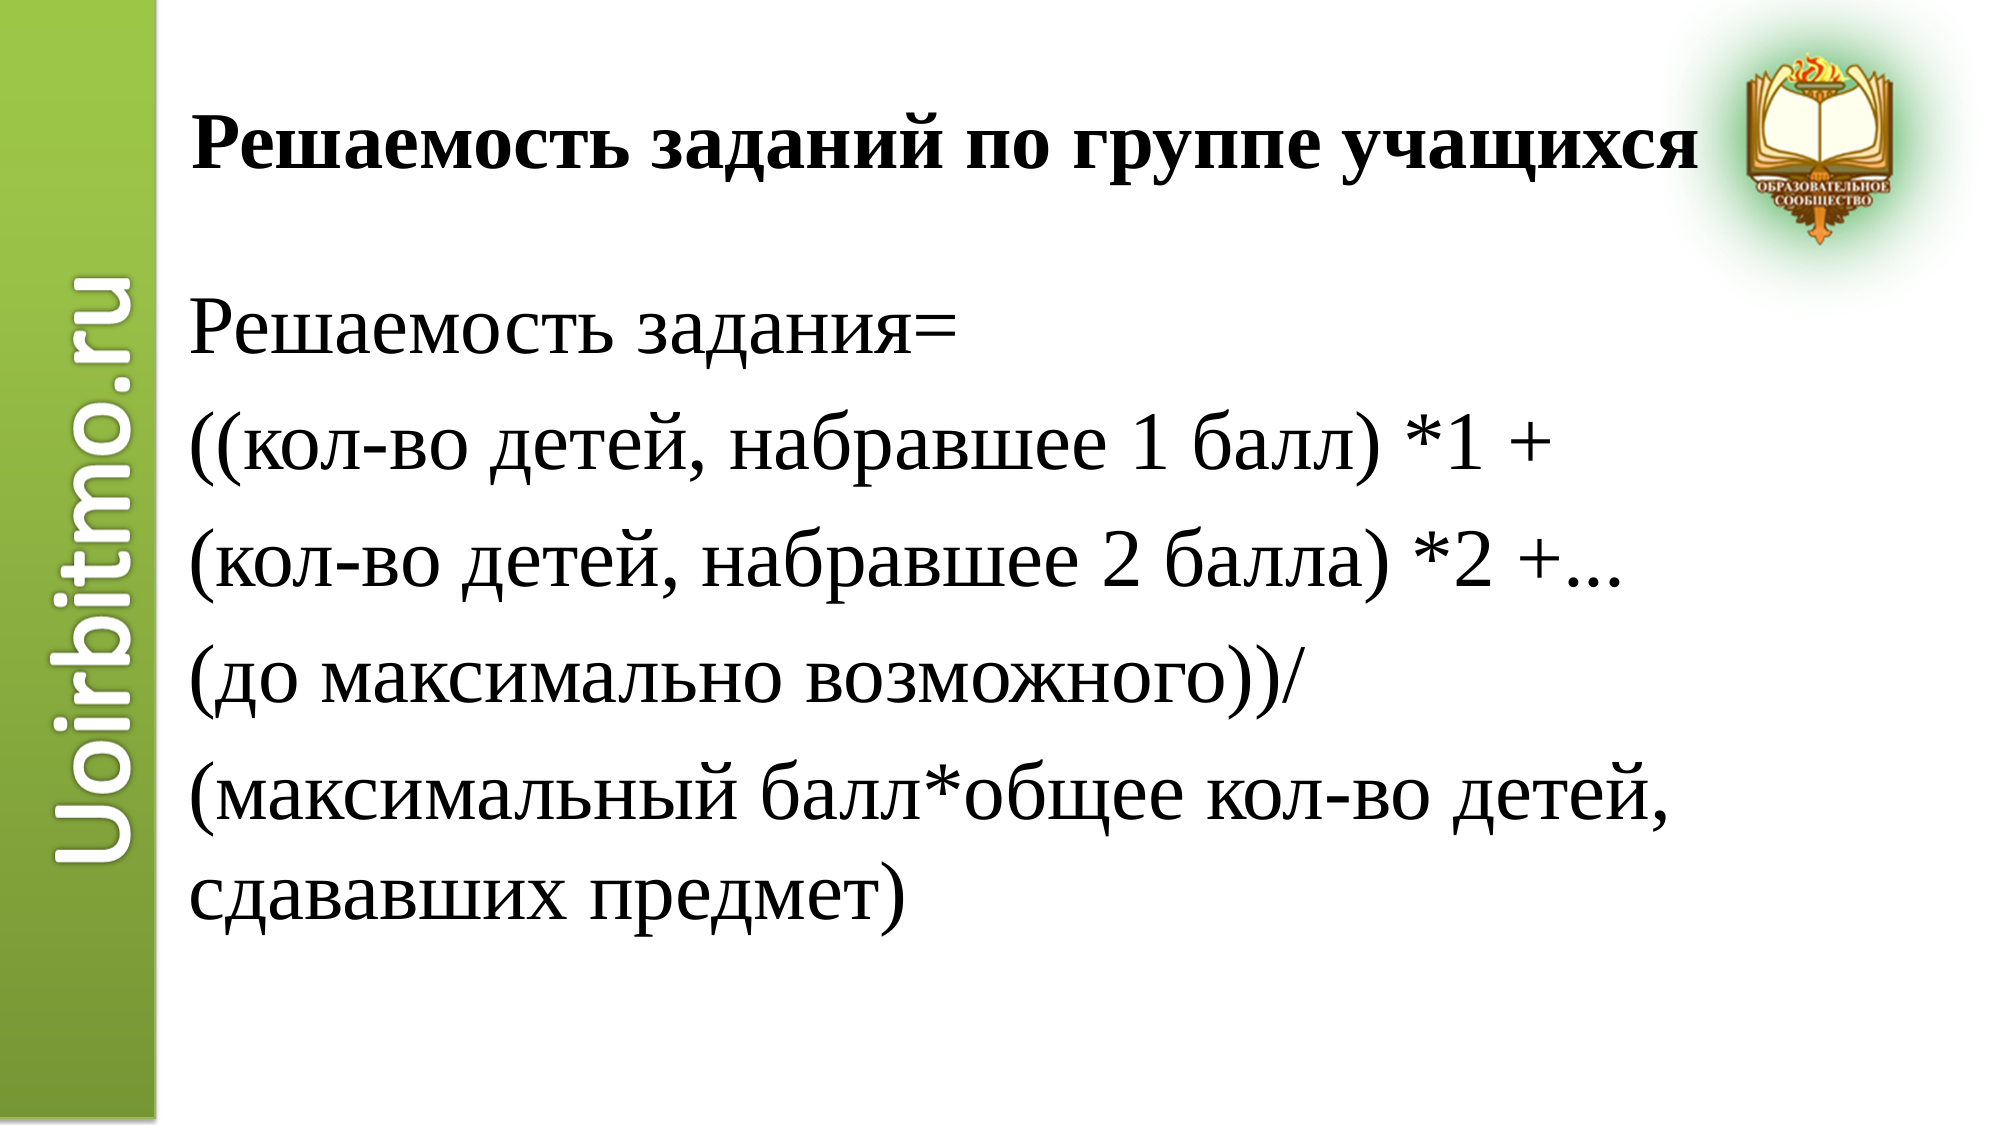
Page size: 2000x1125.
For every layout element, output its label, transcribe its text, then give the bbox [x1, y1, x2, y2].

title Решаемость заданий по группе учащихся [149, 42, 1745, 231]
list Решаемость задания= ((кол-во детей, набравшее 1 балл) *1 + (кол-во детей, набравшее 2 балла) *2 +... (до максимально возможного))/ (максимальный балл*общее кол-во детей, сдававших предмет) [173, 262, 1900, 1005]
picture [0, 0, 2000, 1125]
